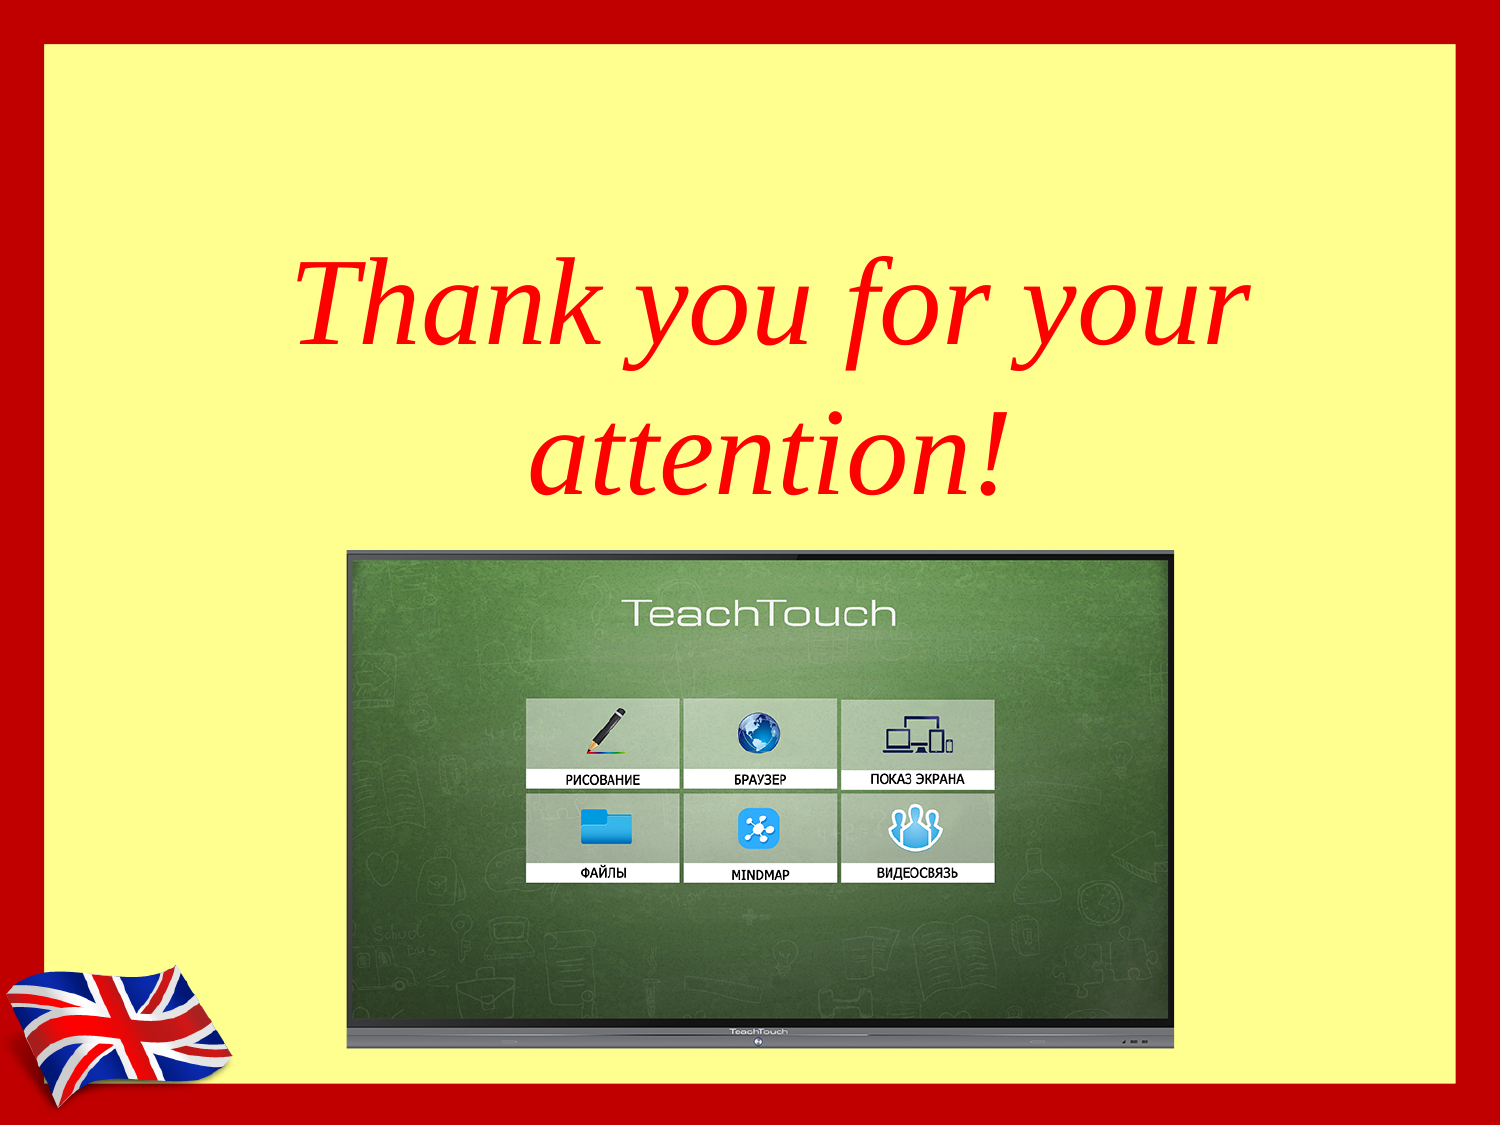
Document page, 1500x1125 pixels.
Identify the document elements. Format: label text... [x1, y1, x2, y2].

picture [346, 550, 1175, 1053]
picture [0, 906, 237, 1125]
title Thank you for your attention! [95, 220, 1446, 409]
